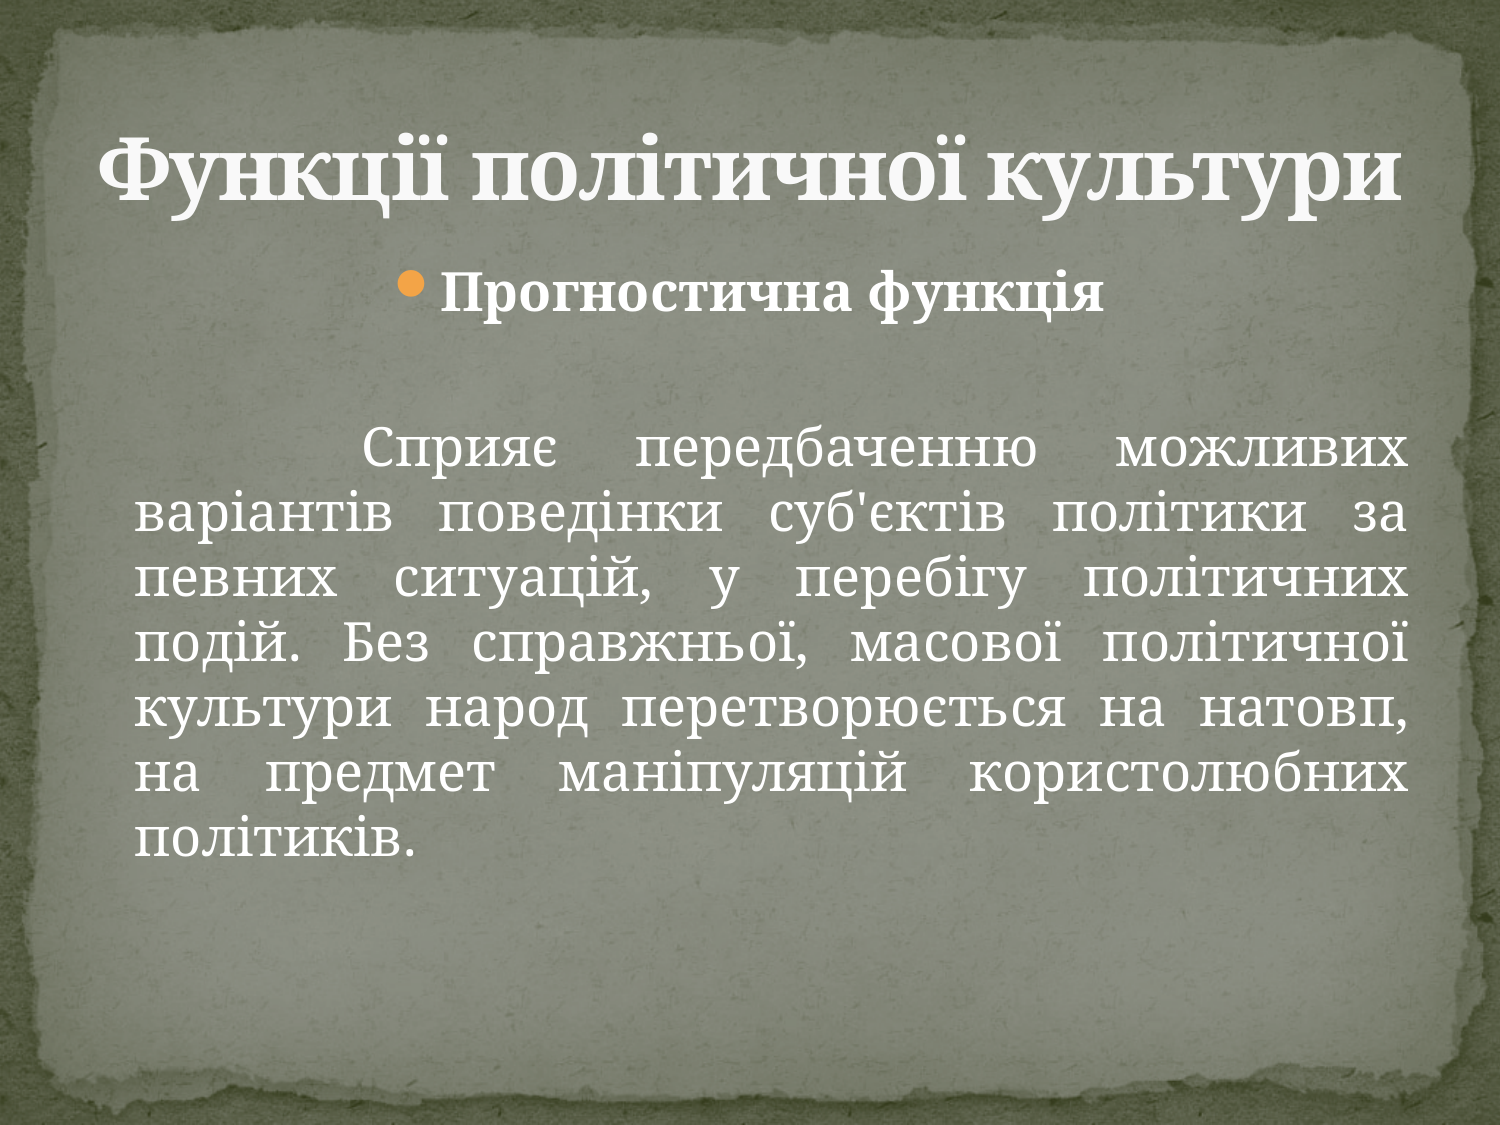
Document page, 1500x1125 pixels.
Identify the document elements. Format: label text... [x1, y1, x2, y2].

list Прогностична функція Сприяє передбаченню можливих варіантів поведінки суб'єктів політики за певних ситуацій, у перебігу політичних подій. Без справжньої, масової політичної культури народ перетворюється на натовп, на предмет маніпуляцій користолюбних політиків. [75, 249, 1425, 1000]
title Функції політичної культури [74, 24, 1425, 225]
